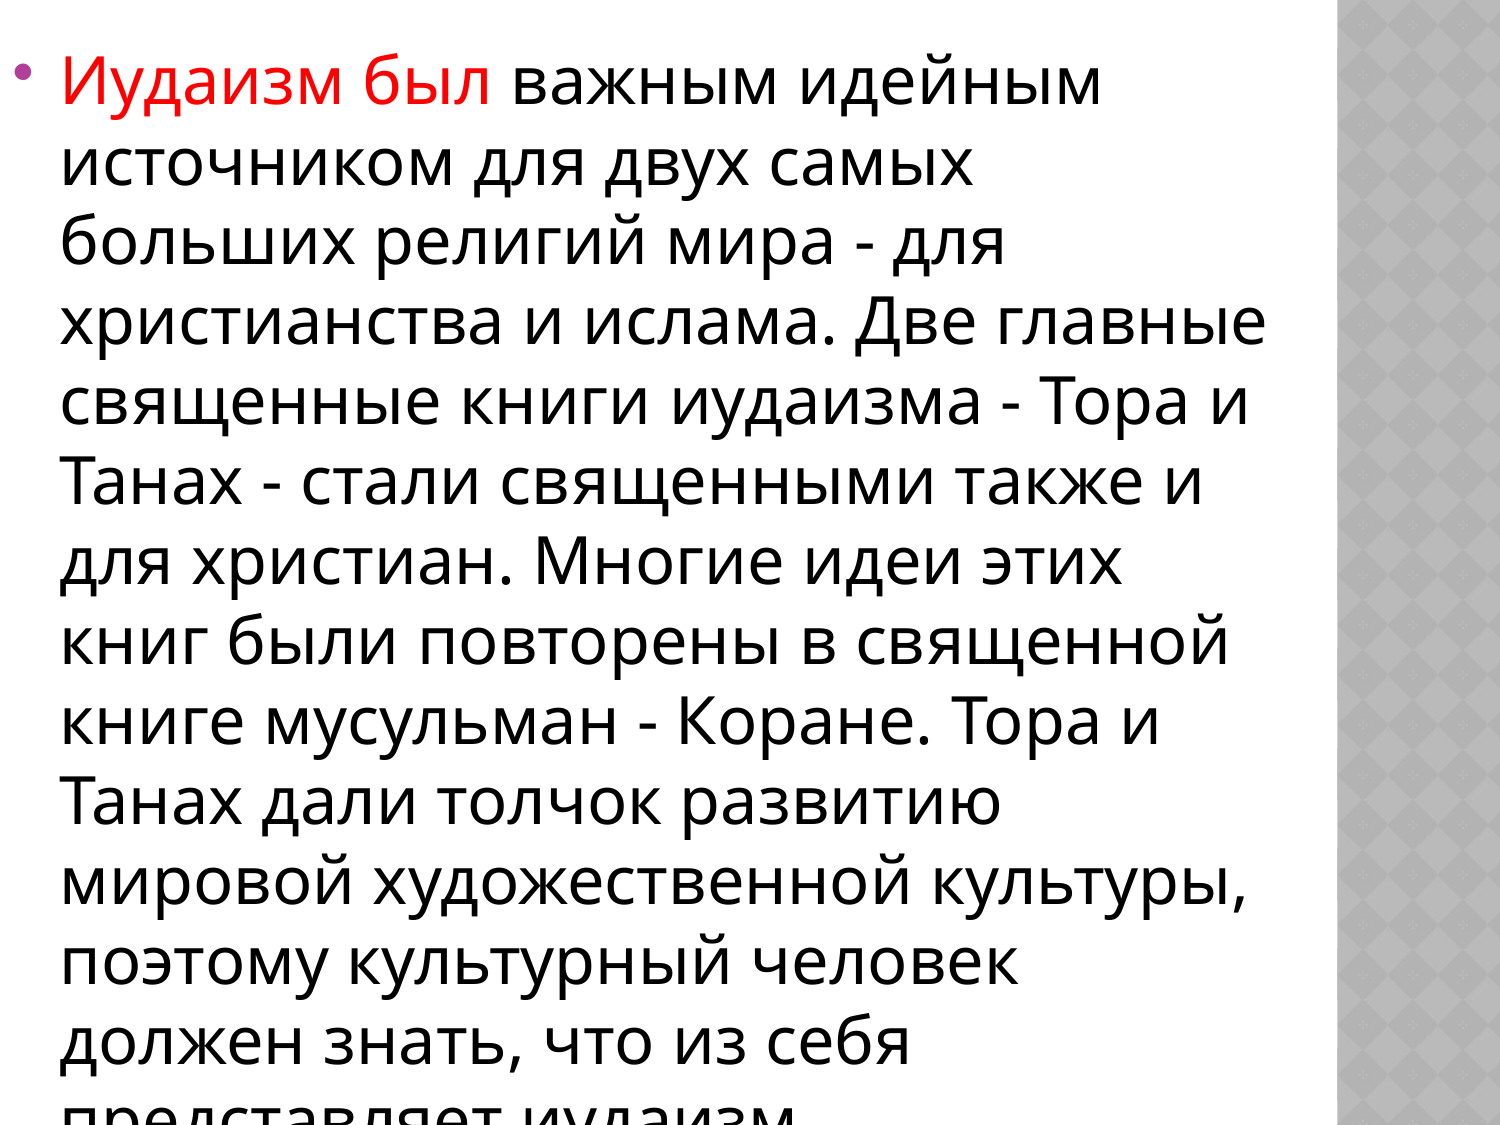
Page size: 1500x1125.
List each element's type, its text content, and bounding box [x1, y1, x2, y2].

list Иудаизм был важным идейным источником для двух самых больших религий мира - для христианства и ислама. Две главные священные книги иудаизма - Тора и Танах - стали священными также и для христиан. Многие идеи этих книг были повторены в священной книге мусульман - Коране. Тора и Танах дали толчок развитию мировой художественной культуры, поэтому культурный человек должен знать, что из себя представляет иудаизм. [0, 30, 1294, 1083]
